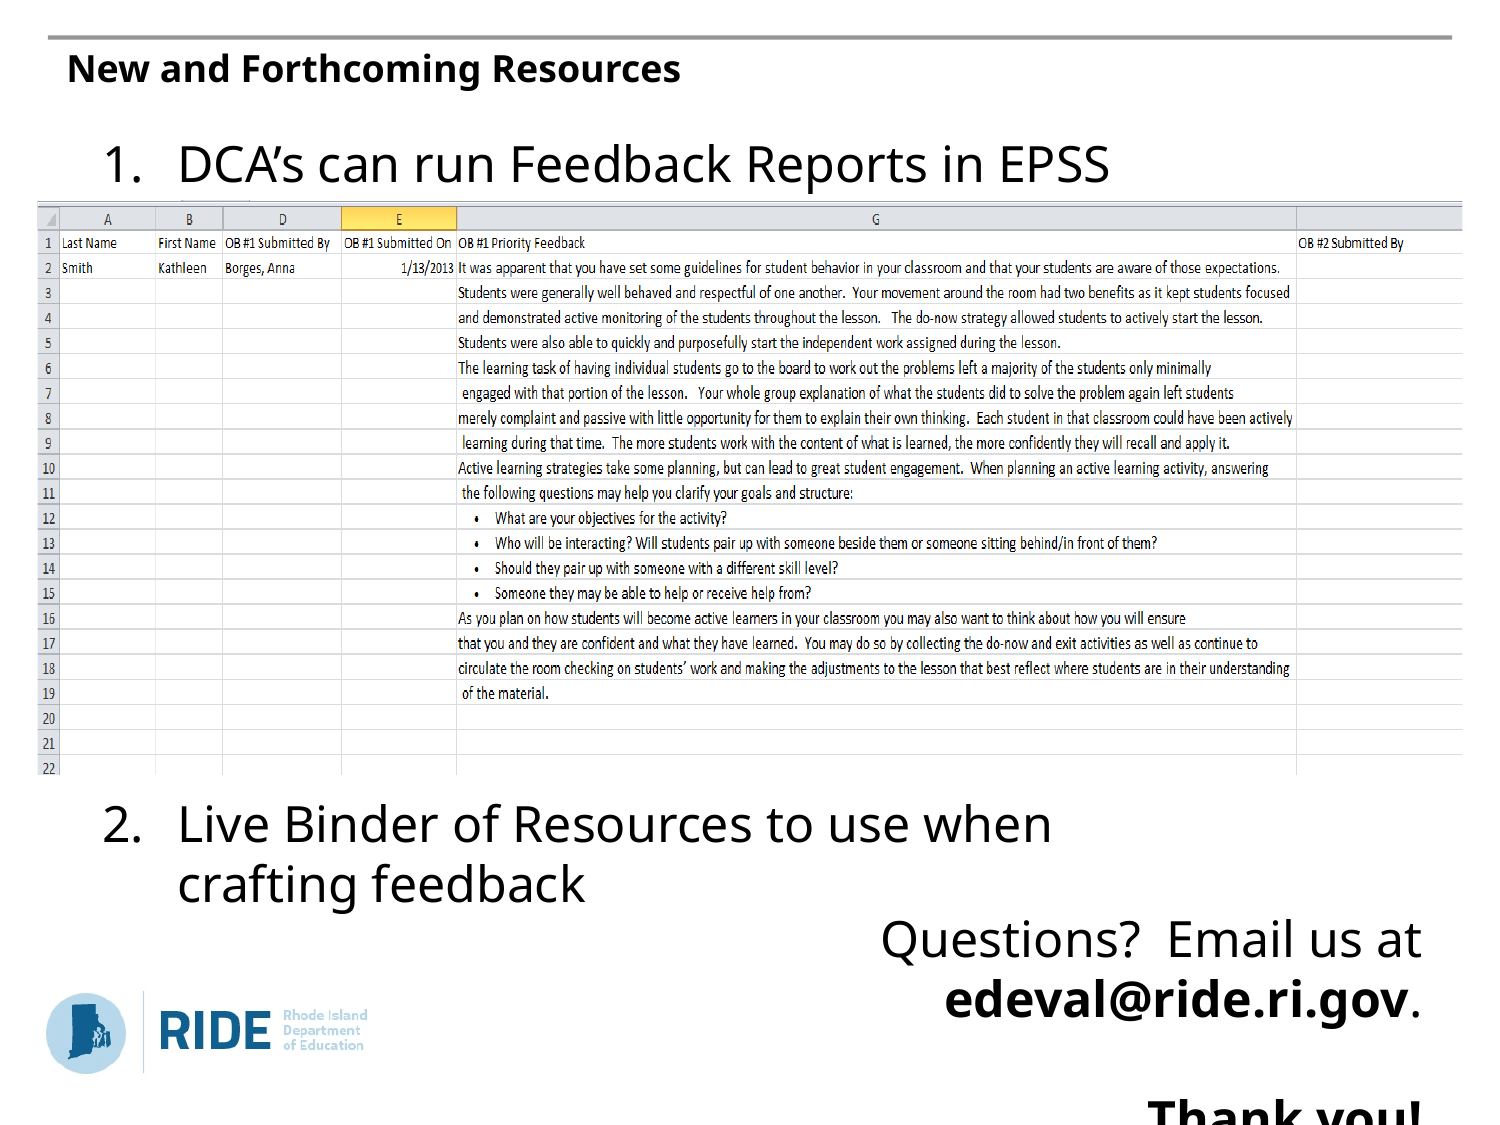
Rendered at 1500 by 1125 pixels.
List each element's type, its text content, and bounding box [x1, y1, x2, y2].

title New and Forthcoming Resources [51, 37, 1449, 176]
text_box DCA’s can run Feedback Reports in EPSS Live Binder of Resources to use when crafting feedback [87, 785, 1225, 980]
picture [37, 199, 1463, 776]
picture [37, 985, 399, 1079]
text_box DCA’s can run Feedback Reports in EPSS Live Binder of Resources to use when crafting feedback [87, 124, 1225, 198]
text_box Questions? Email us at edeval@ride.ri.gov. Thank you! [399, 899, 1438, 1125]
